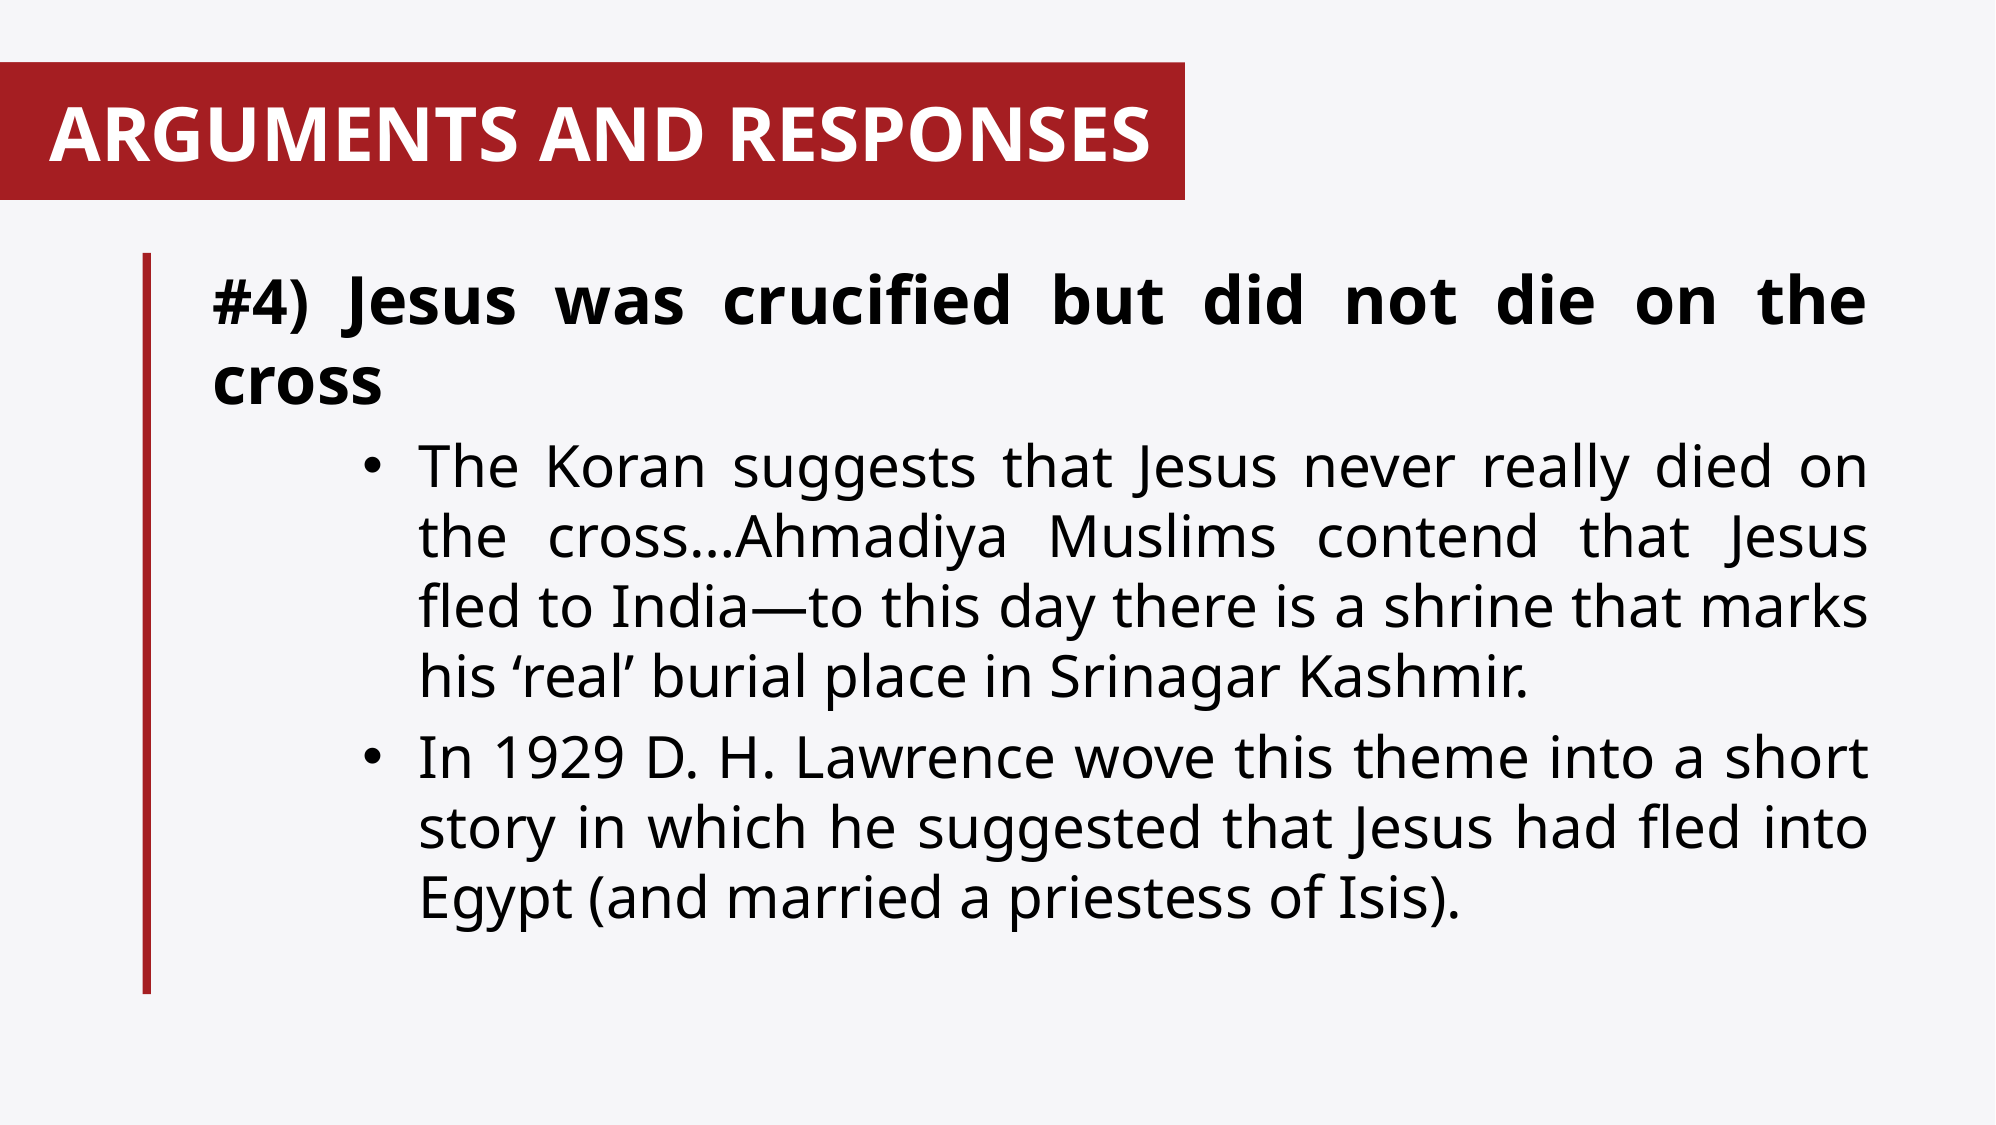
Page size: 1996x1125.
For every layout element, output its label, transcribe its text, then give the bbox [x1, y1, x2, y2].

subtitle #4) Jesus was crucified but did not die on the cross The Koran suggests that Jesus never really died on the cross…Ahmadiya Muslims contend that Jesus fled to India—to this day there is a shrine that marks his ‘real’ burial place in Srinagar Kashmir. In 1929 D. H. Lawrence wove this theme into a short story in which he suggested that Jesus had fled into Egypt (and married a priestess of Isis). [197, 249, 1885, 1063]
text_box ARGUMENTS AND RESPONSES [0, 62, 1185, 200]
